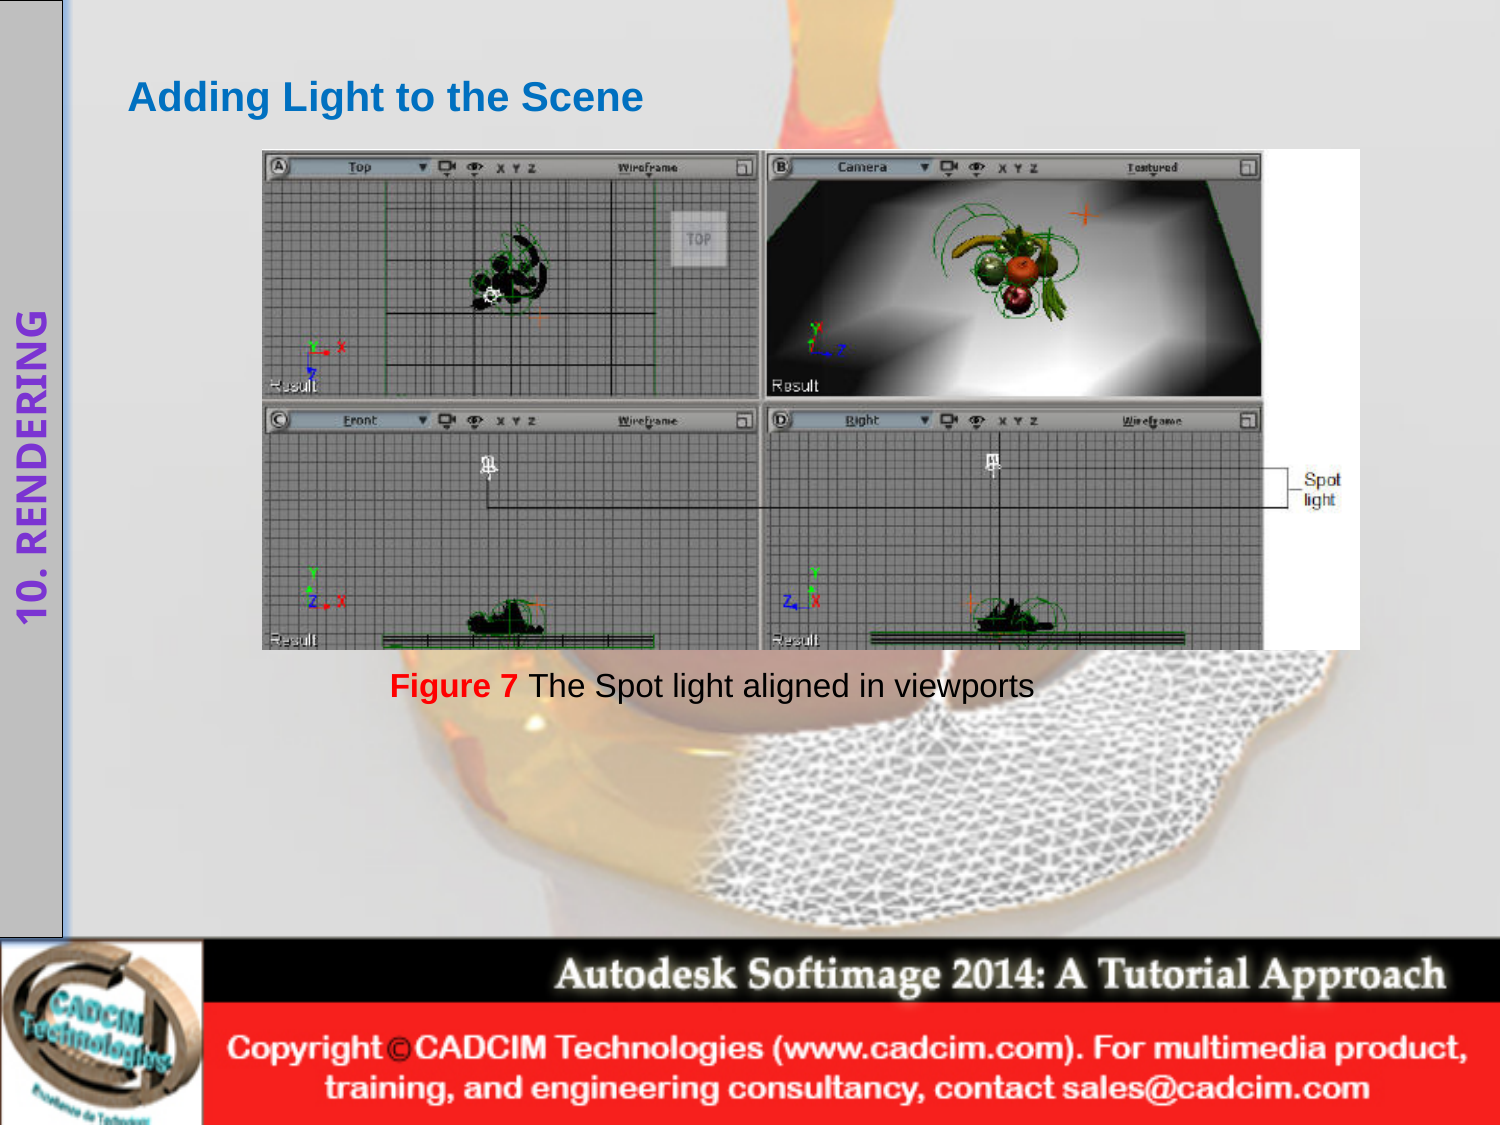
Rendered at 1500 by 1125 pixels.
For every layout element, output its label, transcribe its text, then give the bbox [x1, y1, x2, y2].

text_box Figure 7 The Spot light aligned in viewports [375, 660, 1250, 712]
picture [0, 0, 1500, 1125]
text_box Adding Light to the Scene [112, 62, 863, 128]
